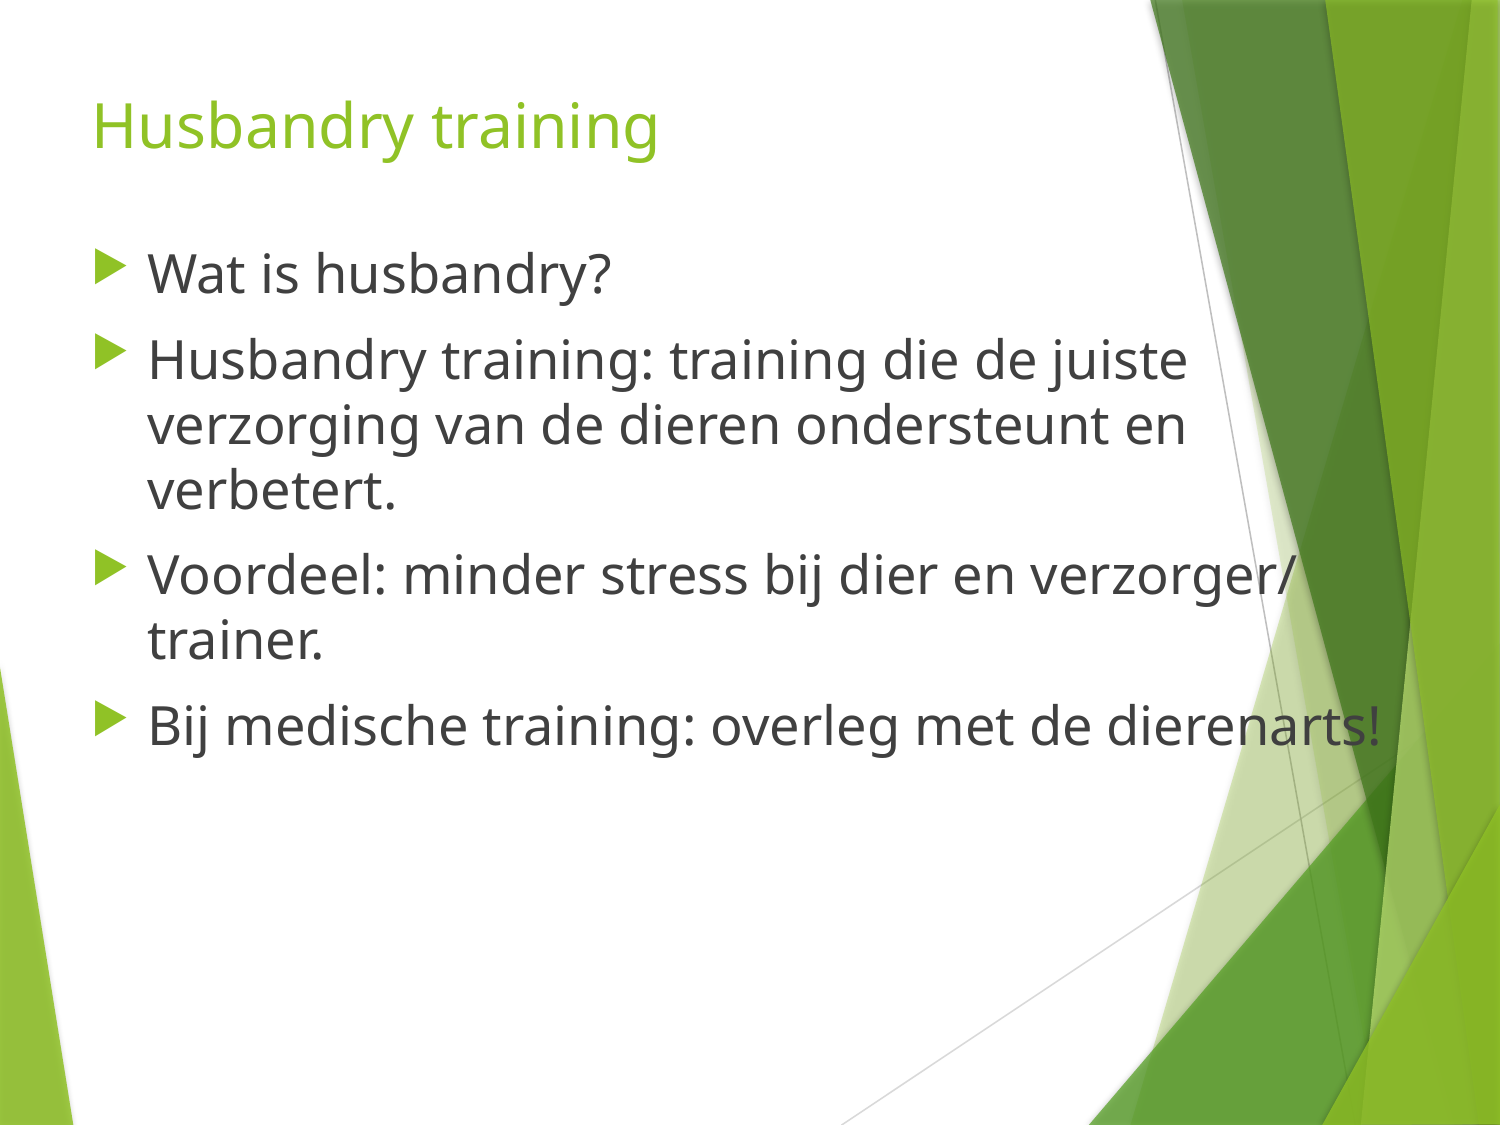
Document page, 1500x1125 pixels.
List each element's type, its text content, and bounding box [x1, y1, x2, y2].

list Wat is husbandry? Husbandry training: training die de juiste verzorging van de dieren ondersteunt en verbetert. Voordeel: minder stress bij dier en verzorger/ trainer. Bij medische training: overleg met de dierenarts! [76, 231, 1426, 994]
title Husbandry training [76, 78, 1427, 208]
